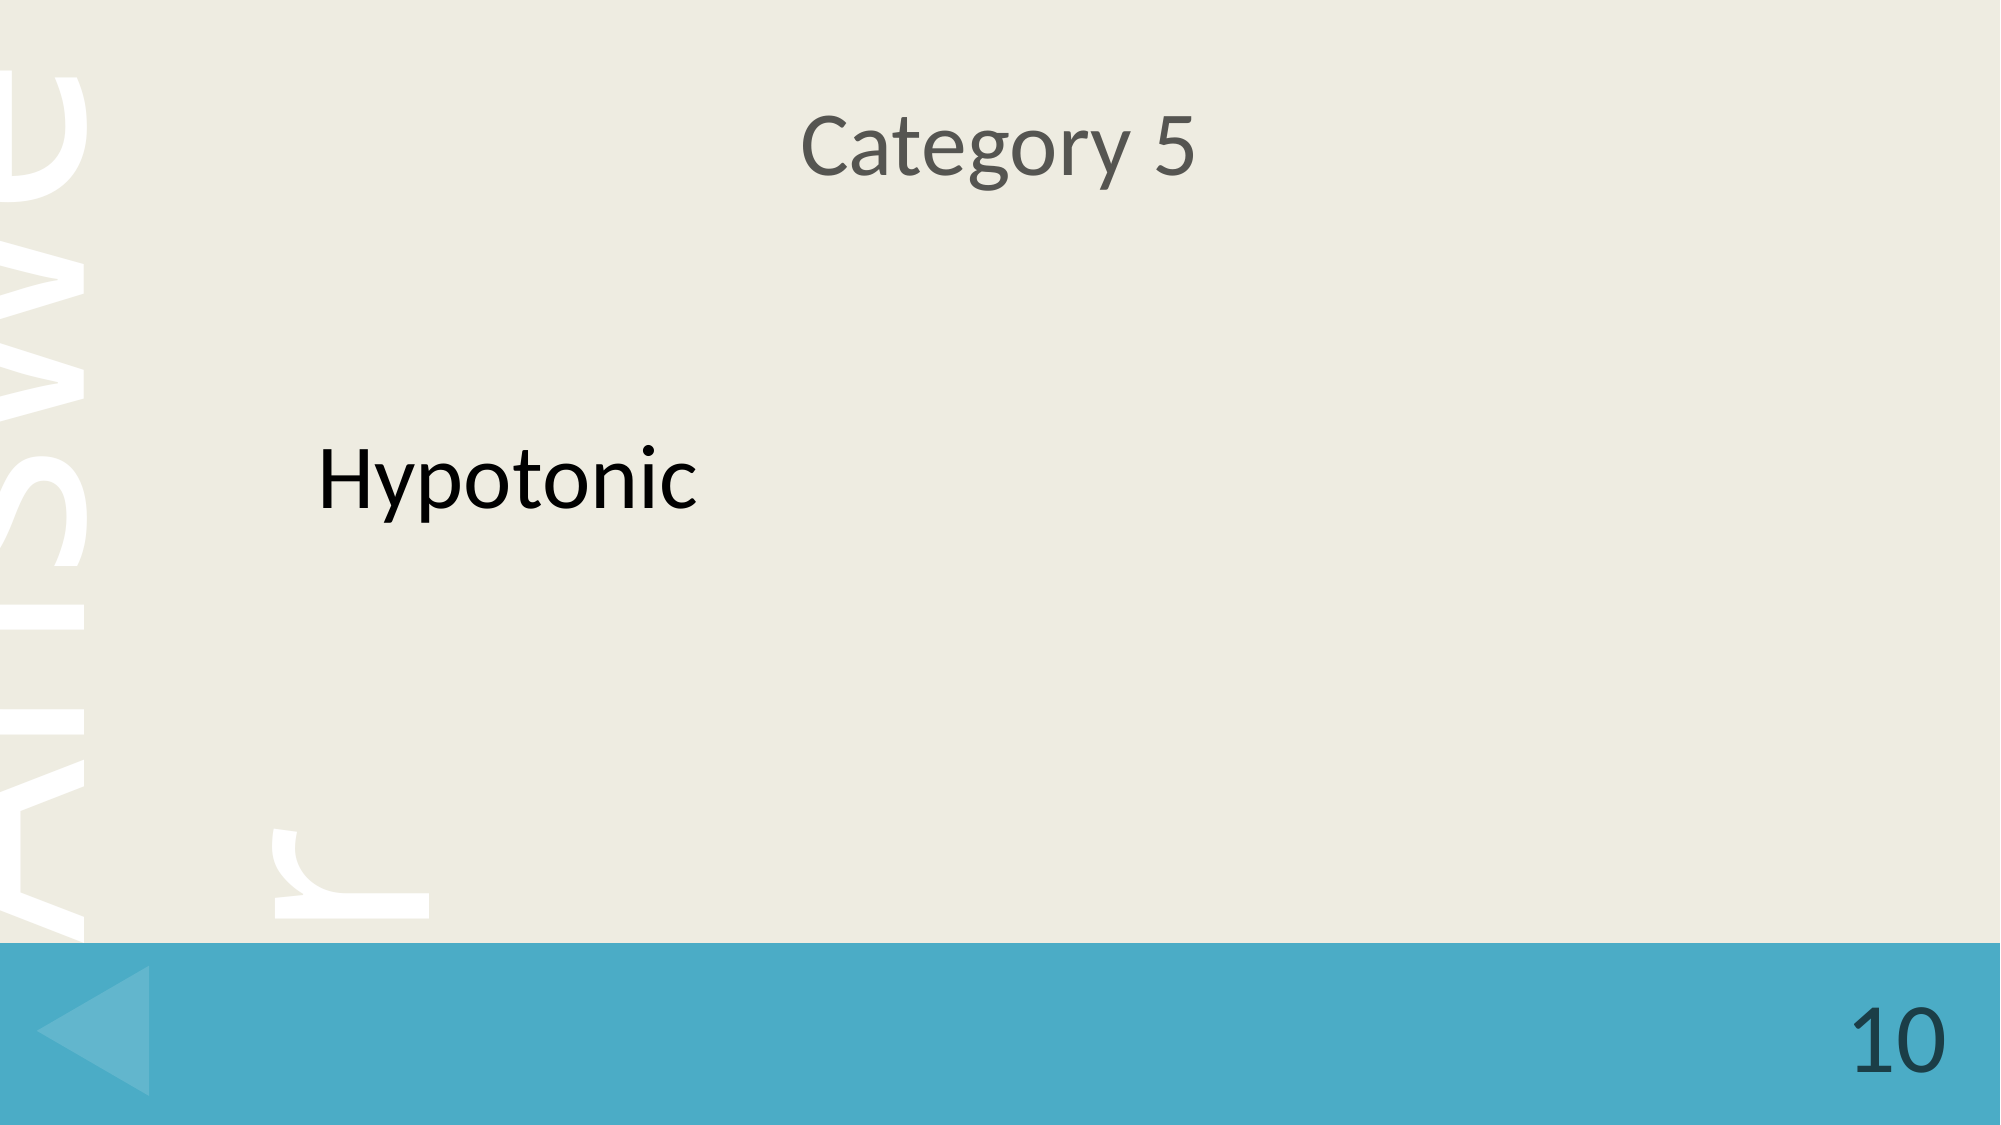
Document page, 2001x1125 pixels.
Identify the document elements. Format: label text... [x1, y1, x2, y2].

title Category 5 [99, 45, 1900, 233]
list Hypotonic [302, 307, 1760, 636]
list 10 [1494, 967, 1963, 1097]
